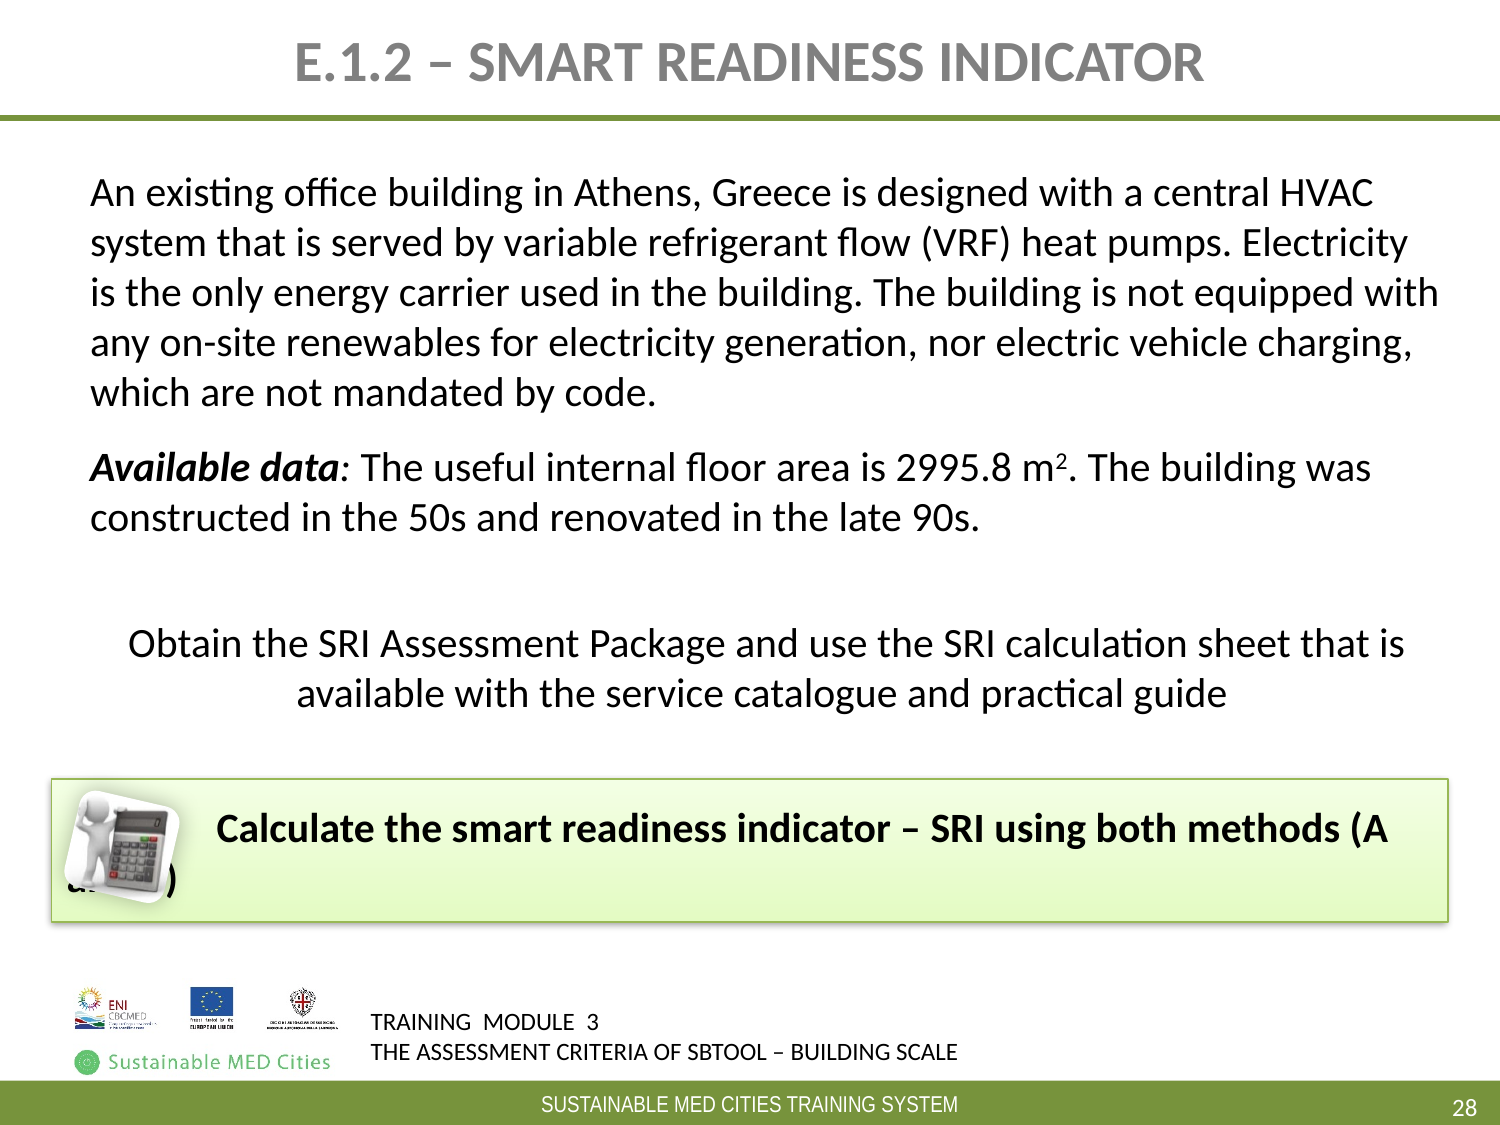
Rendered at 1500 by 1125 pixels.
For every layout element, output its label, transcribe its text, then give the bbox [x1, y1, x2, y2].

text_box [51, 778, 1449, 923]
slide_number 28 [1142, 1076, 1493, 1125]
title E.1.2 – SMART READINESS INDICATOR [0, 0, 1500, 117]
picture [62, 978, 356, 1080]
list An existing office building in Athens, Greece is designed with a central HVAC system that is served by variable refrigerant flow (VRF) heat pumps. Electricity is the only energy carrier used in the building. The building is not equipped with any on-site renewables for electricity generation, nor electric vehicle charging, which are not mandated by code. Available data: The useful internal floor area is 2995.8 m2. The building was constructed in the 50s and renovated in the late 90s. Obtain the SRI Assessment Package and use the SRI calculation sheet that is available with the service catalogue and practical guide [75, 157, 1460, 737]
